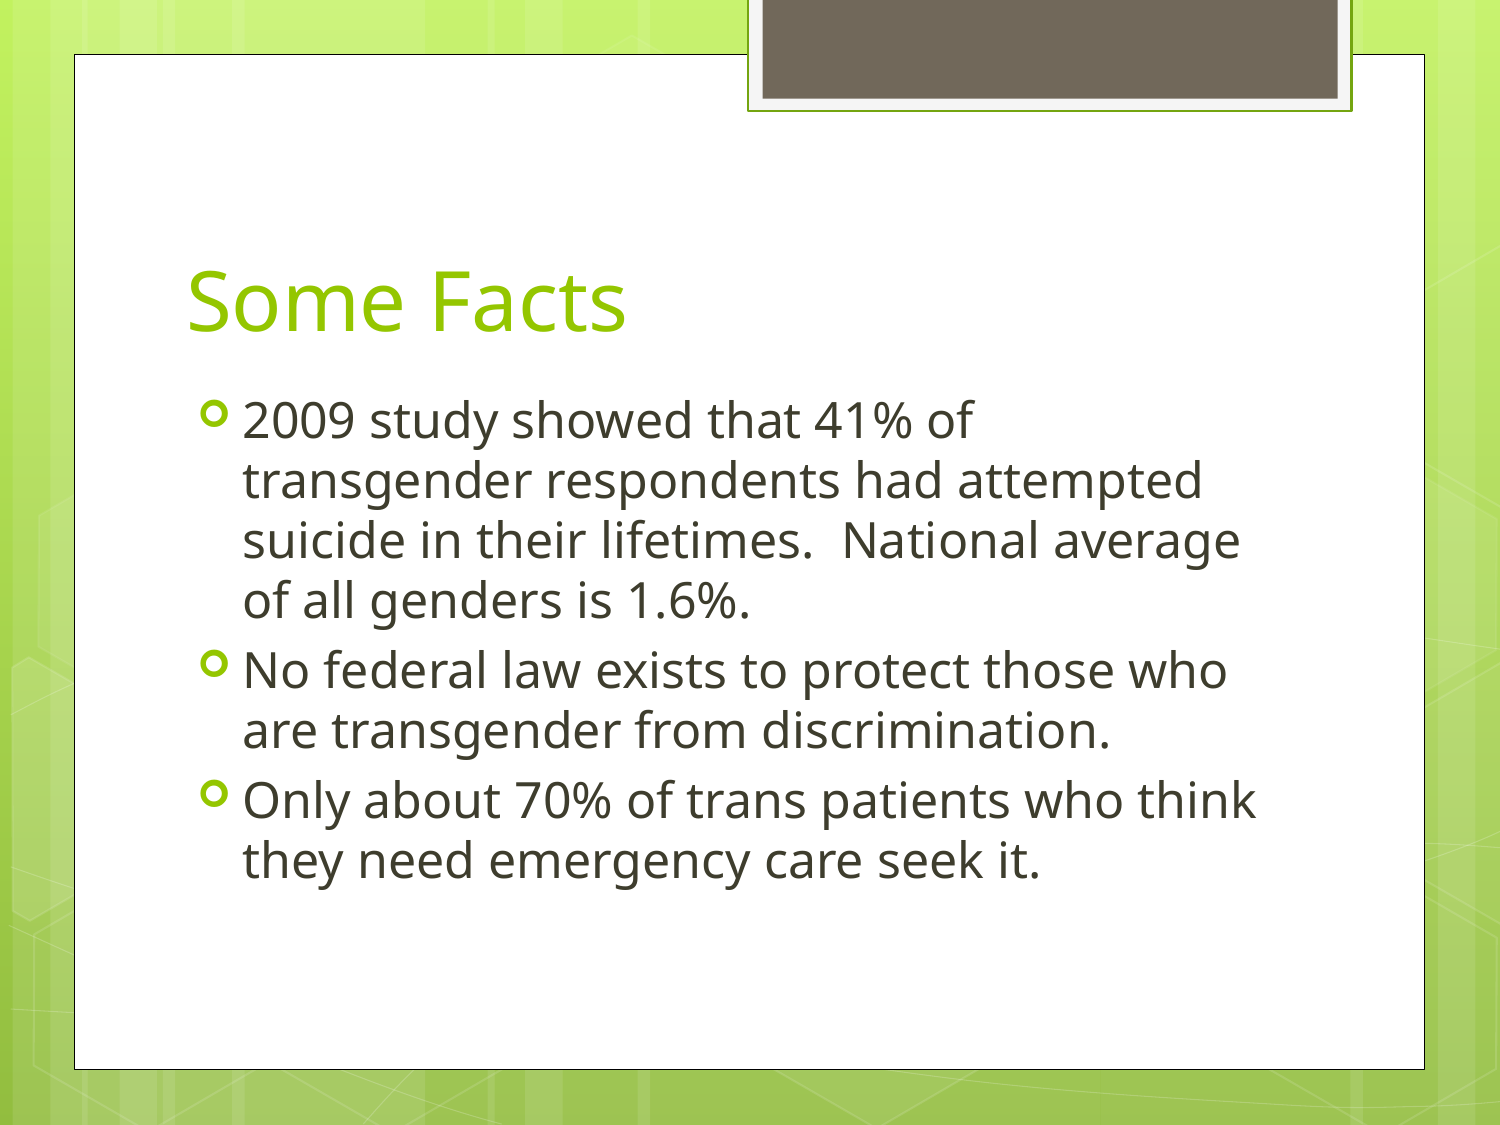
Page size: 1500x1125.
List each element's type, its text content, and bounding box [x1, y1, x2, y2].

title Some Facts [171, 168, 1324, 357]
list 2009 study showed that 41% of transgender respondents had attempted suicide in their lifetimes. National average of all genders is 1.6%. No federal law exists to protect those who are transgender from discrimination. Only about 70% of trans patients who think they need emergency care seek it. [171, 381, 1283, 957]
